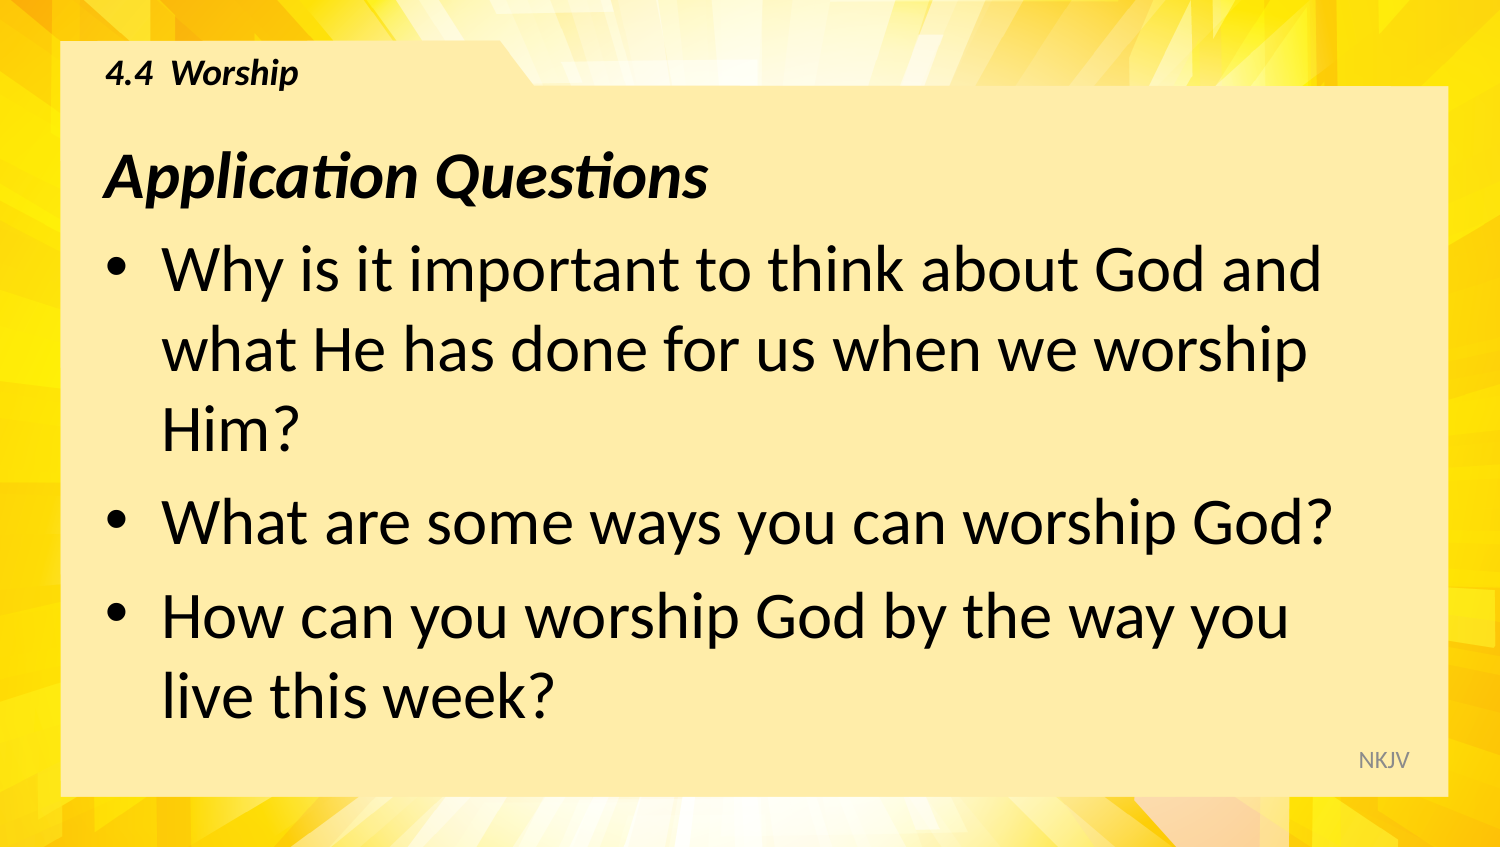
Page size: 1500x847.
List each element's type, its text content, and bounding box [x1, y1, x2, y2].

footer NKJV [950, 736, 1425, 782]
title 4.4 Worship [89, 33, 1420, 108]
picture [0, 0, 1500, 847]
list Application Questions Why is it important to think about God and what He has done for us when we worship Him? What are some ways you can worship God? How can you worship God by the way you live this week? [89, 141, 1403, 722]
